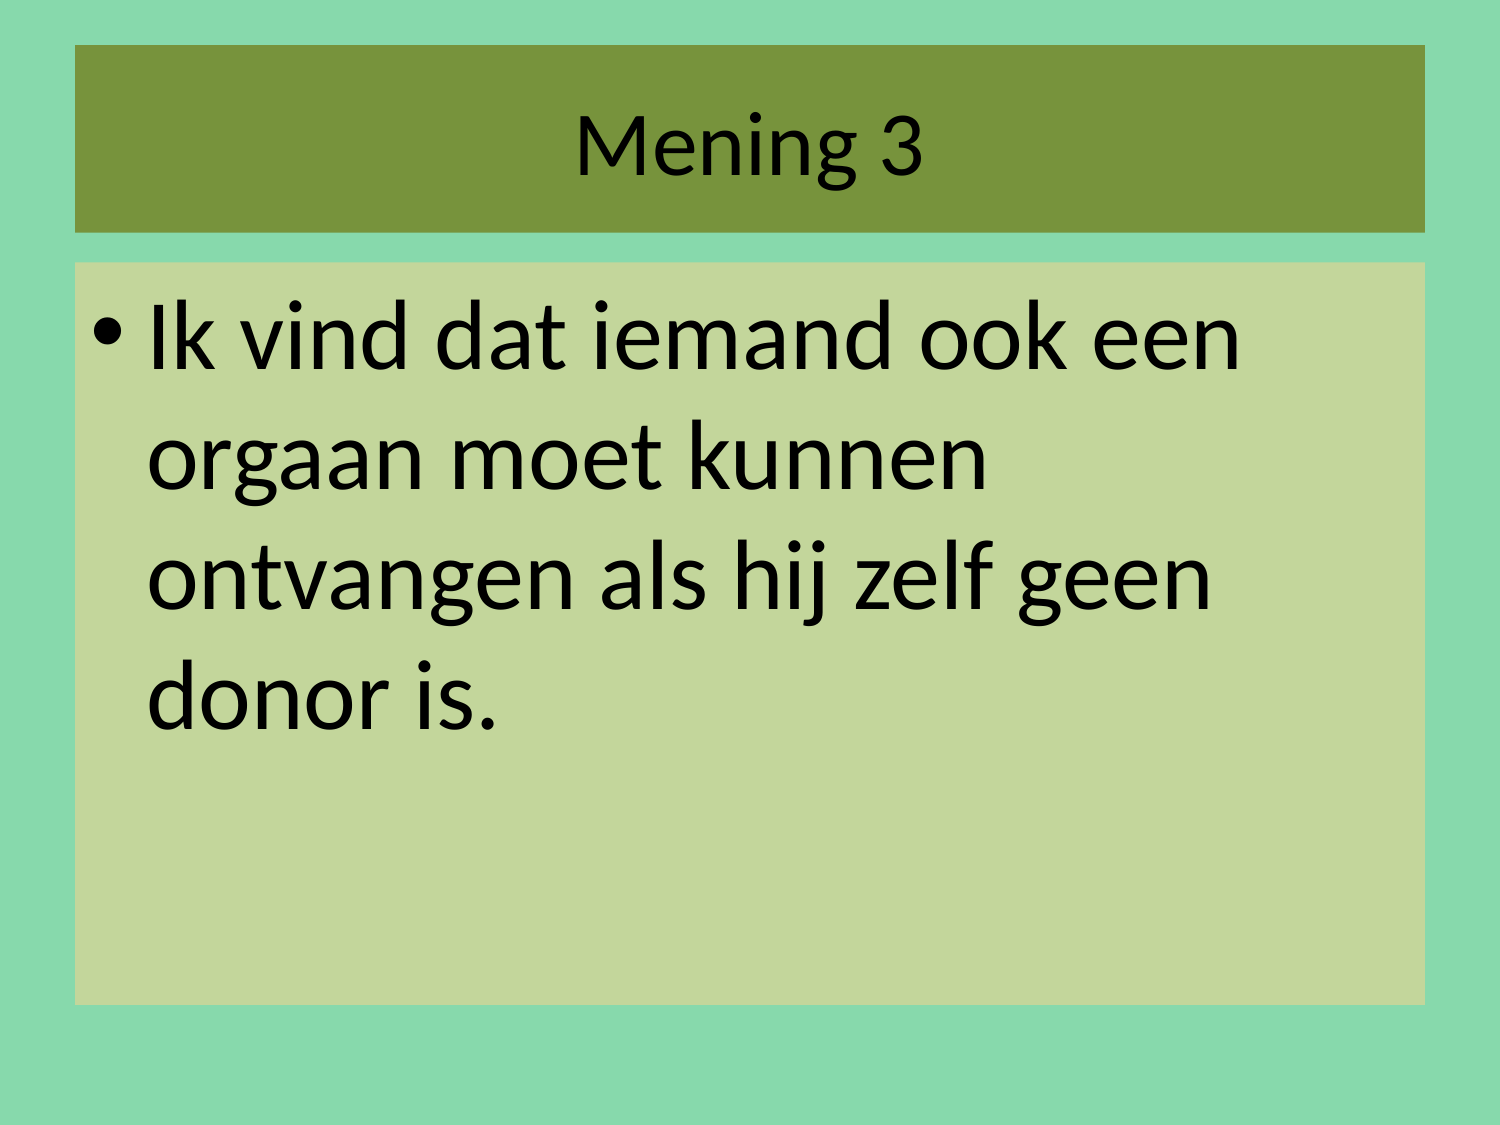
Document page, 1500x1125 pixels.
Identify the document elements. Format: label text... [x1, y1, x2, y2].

list Ik vind dat iemand ook een orgaan moet kunnen ontvangen als hij zelf geen donor is. [75, 262, 1425, 1005]
title Mening 3 [75, 45, 1425, 233]
